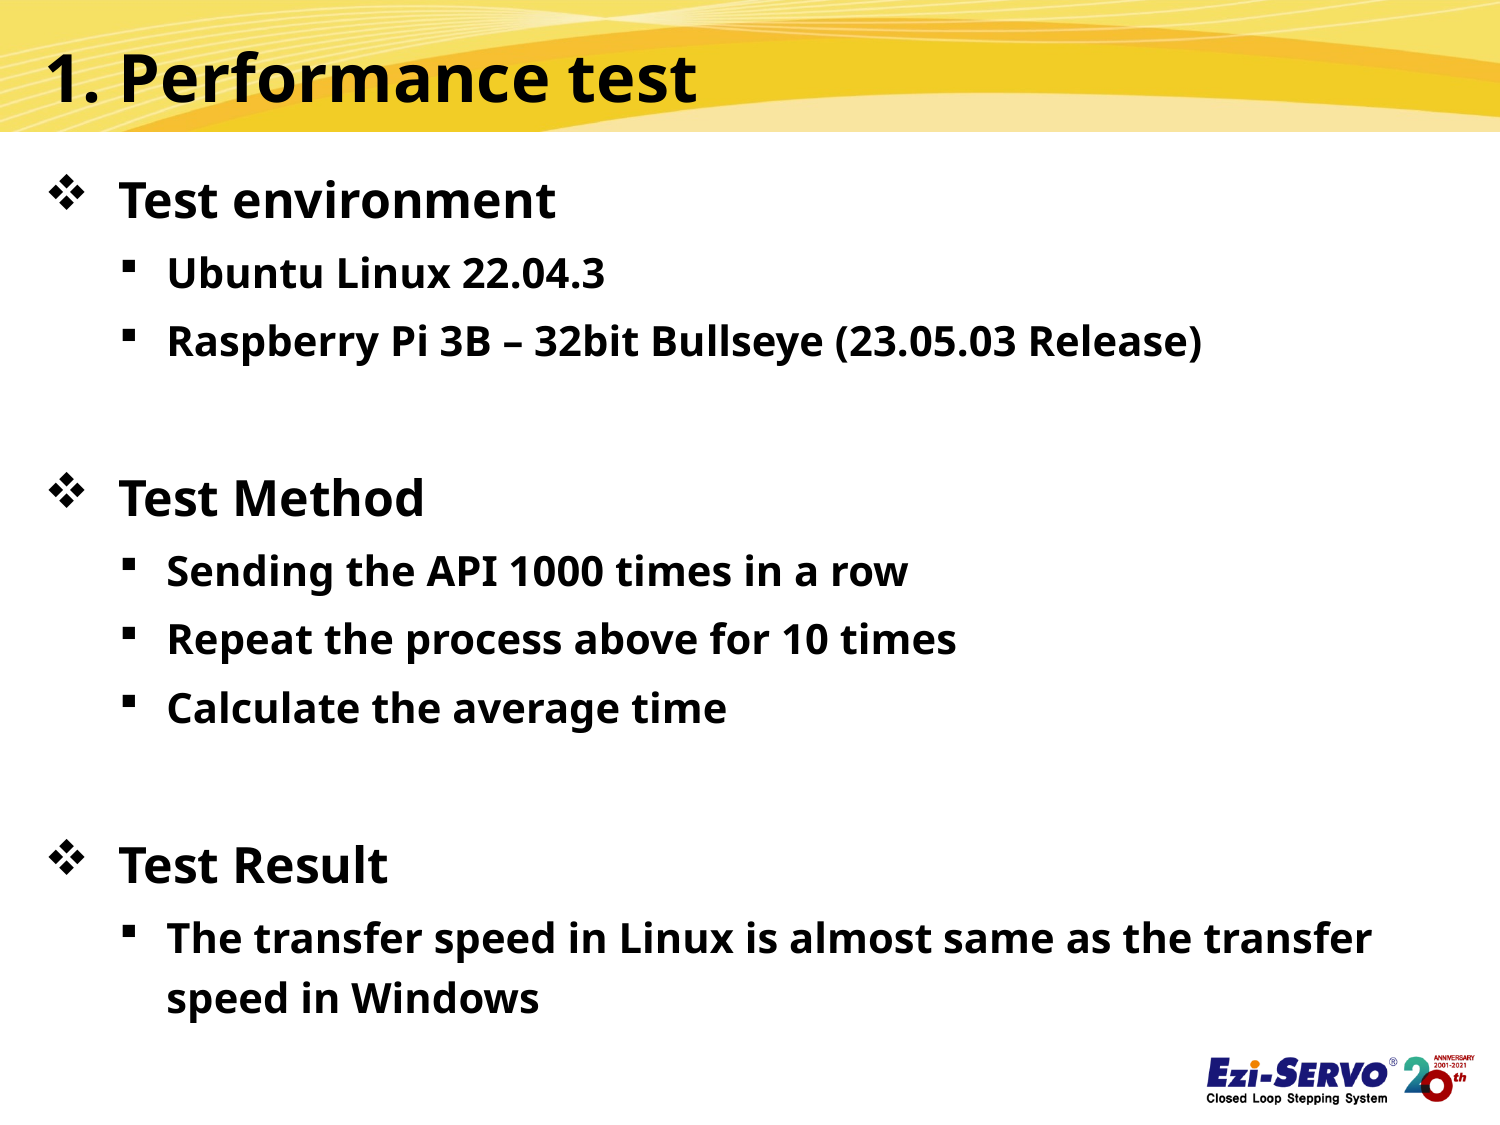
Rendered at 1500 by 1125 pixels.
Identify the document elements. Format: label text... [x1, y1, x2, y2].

title 1. Performance test [29, 19, 1425, 133]
picture [0, 0, 1500, 132]
list Test environment Ubuntu Linux 22.04.3 Raspberry Pi 3B – 32bit Bullseye (23.05.03 Release) Test Method Sending the API 1000 times in a row Repeat the process above for 10 times Calculate the average time Test Result The transfer speed in Linux is almost same as the transfer speed in Windows [29, 149, 1459, 1024]
picture [1202, 1047, 1482, 1113]
